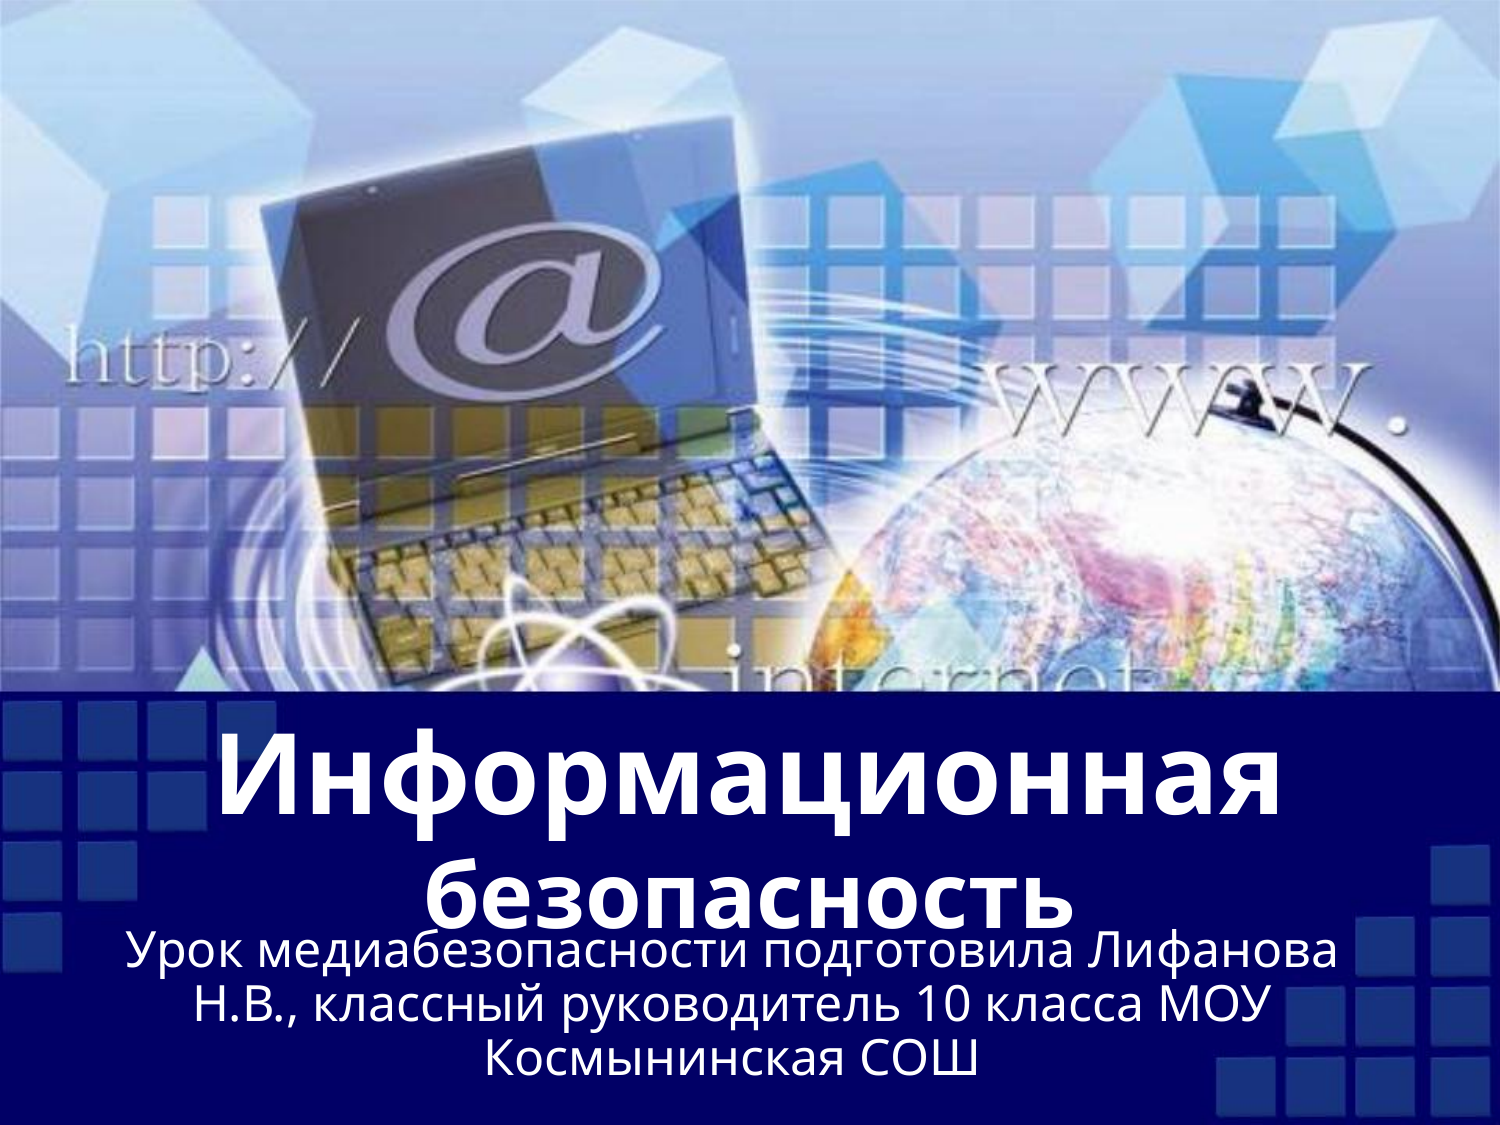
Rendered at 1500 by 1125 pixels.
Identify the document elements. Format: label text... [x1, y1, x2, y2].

subtitle Урок медиабезопасности подготовила Лифанова Н.В., классный руководитель 10 класса МОУ Космынинская СОШ [52, 916, 1412, 1091]
picture [0, 0, 1500, 1125]
title Информационная безопасность [111, 703, 1388, 916]
